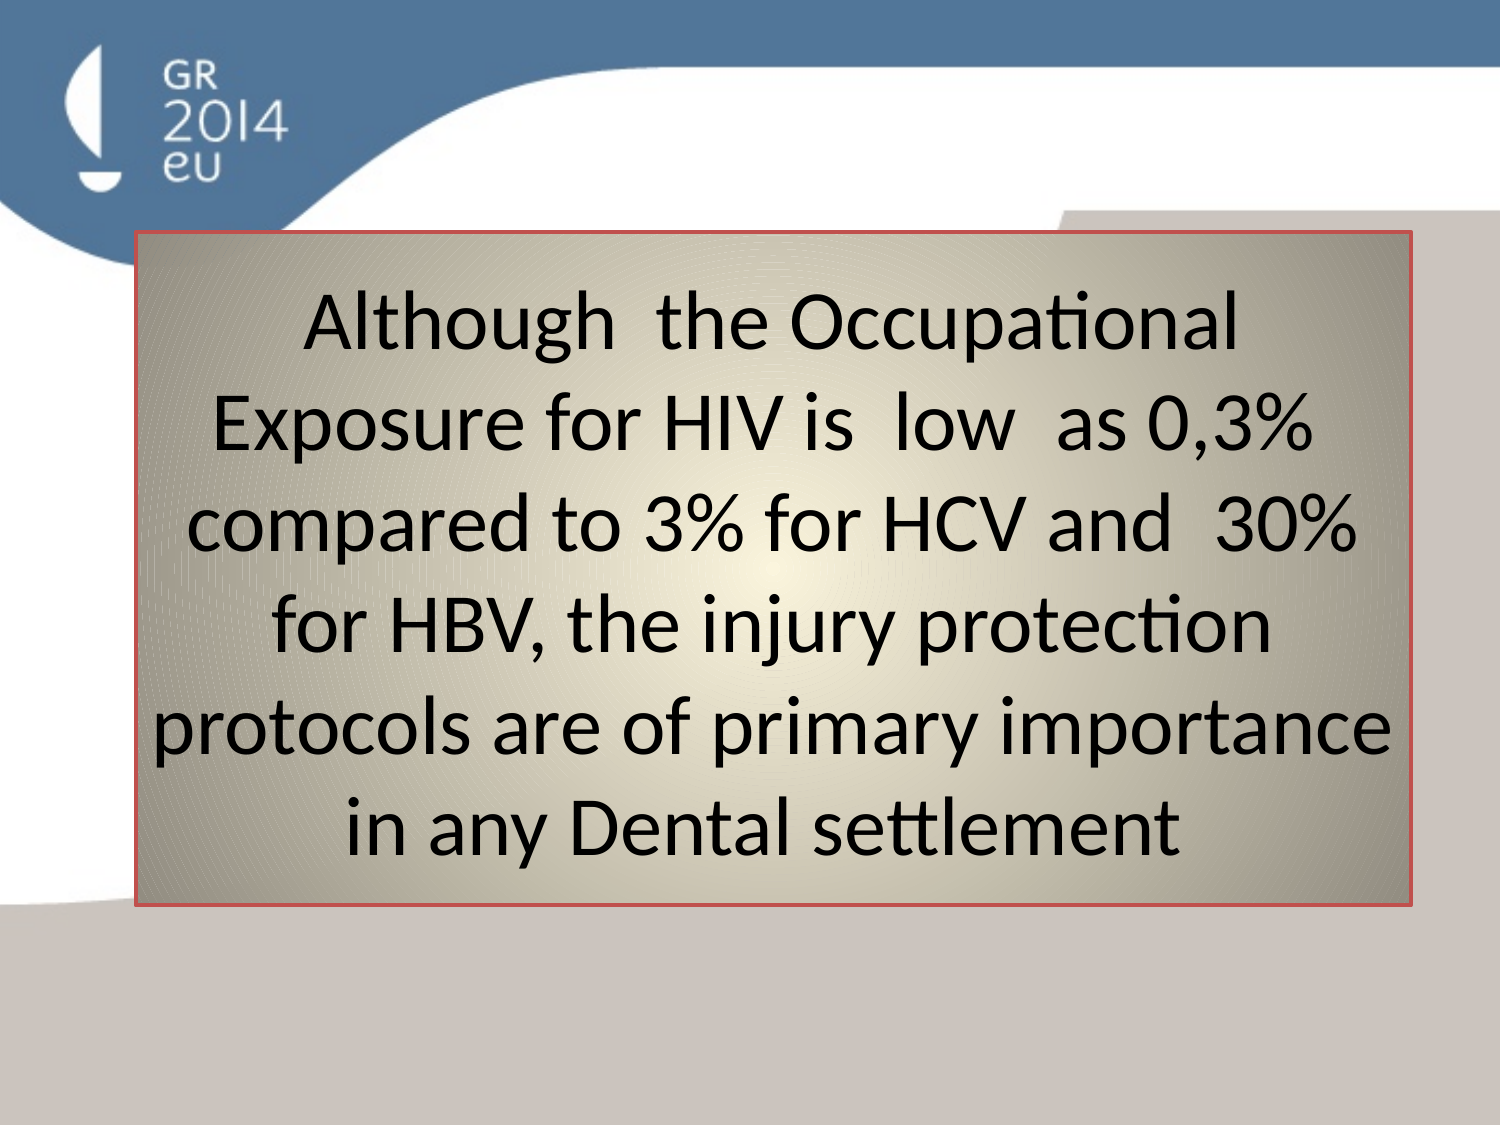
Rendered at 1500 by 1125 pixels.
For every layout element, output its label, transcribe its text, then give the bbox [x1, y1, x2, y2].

title Although the Occupational Exposure for HIV is low as 0,3% compared to 3% for HCV and 30% for HBV, the injury protection protocols are of primary importance in any Dental settlement [134, 230, 1413, 907]
